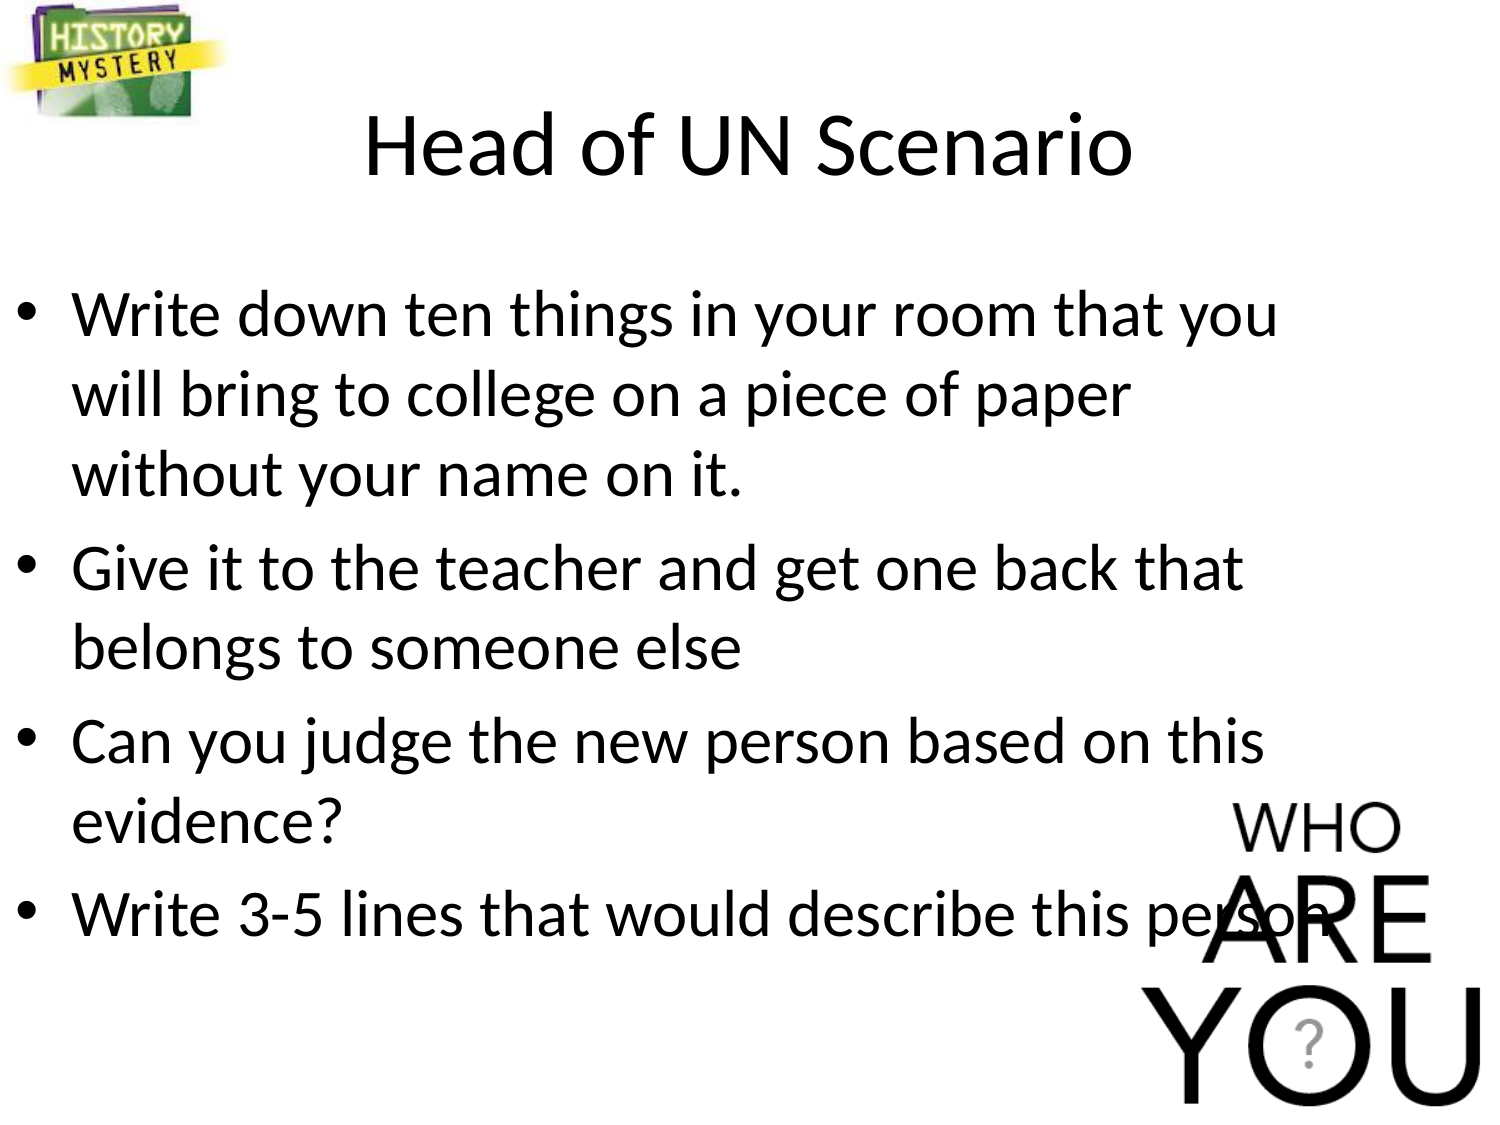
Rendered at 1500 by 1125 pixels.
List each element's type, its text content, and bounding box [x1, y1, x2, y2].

picture [0, 0, 235, 138]
list Write down ten things in your room that you will bring to college on a piece of paper without your name on it. Give it to the teacher and get one back that belongs to someone else Can you judge the new person based on this evidence? Write 3-5 lines that would describe this person [0, 262, 1350, 1005]
title Head of UN Scenario [75, 45, 1425, 233]
picture [1124, 787, 1500, 1125]
